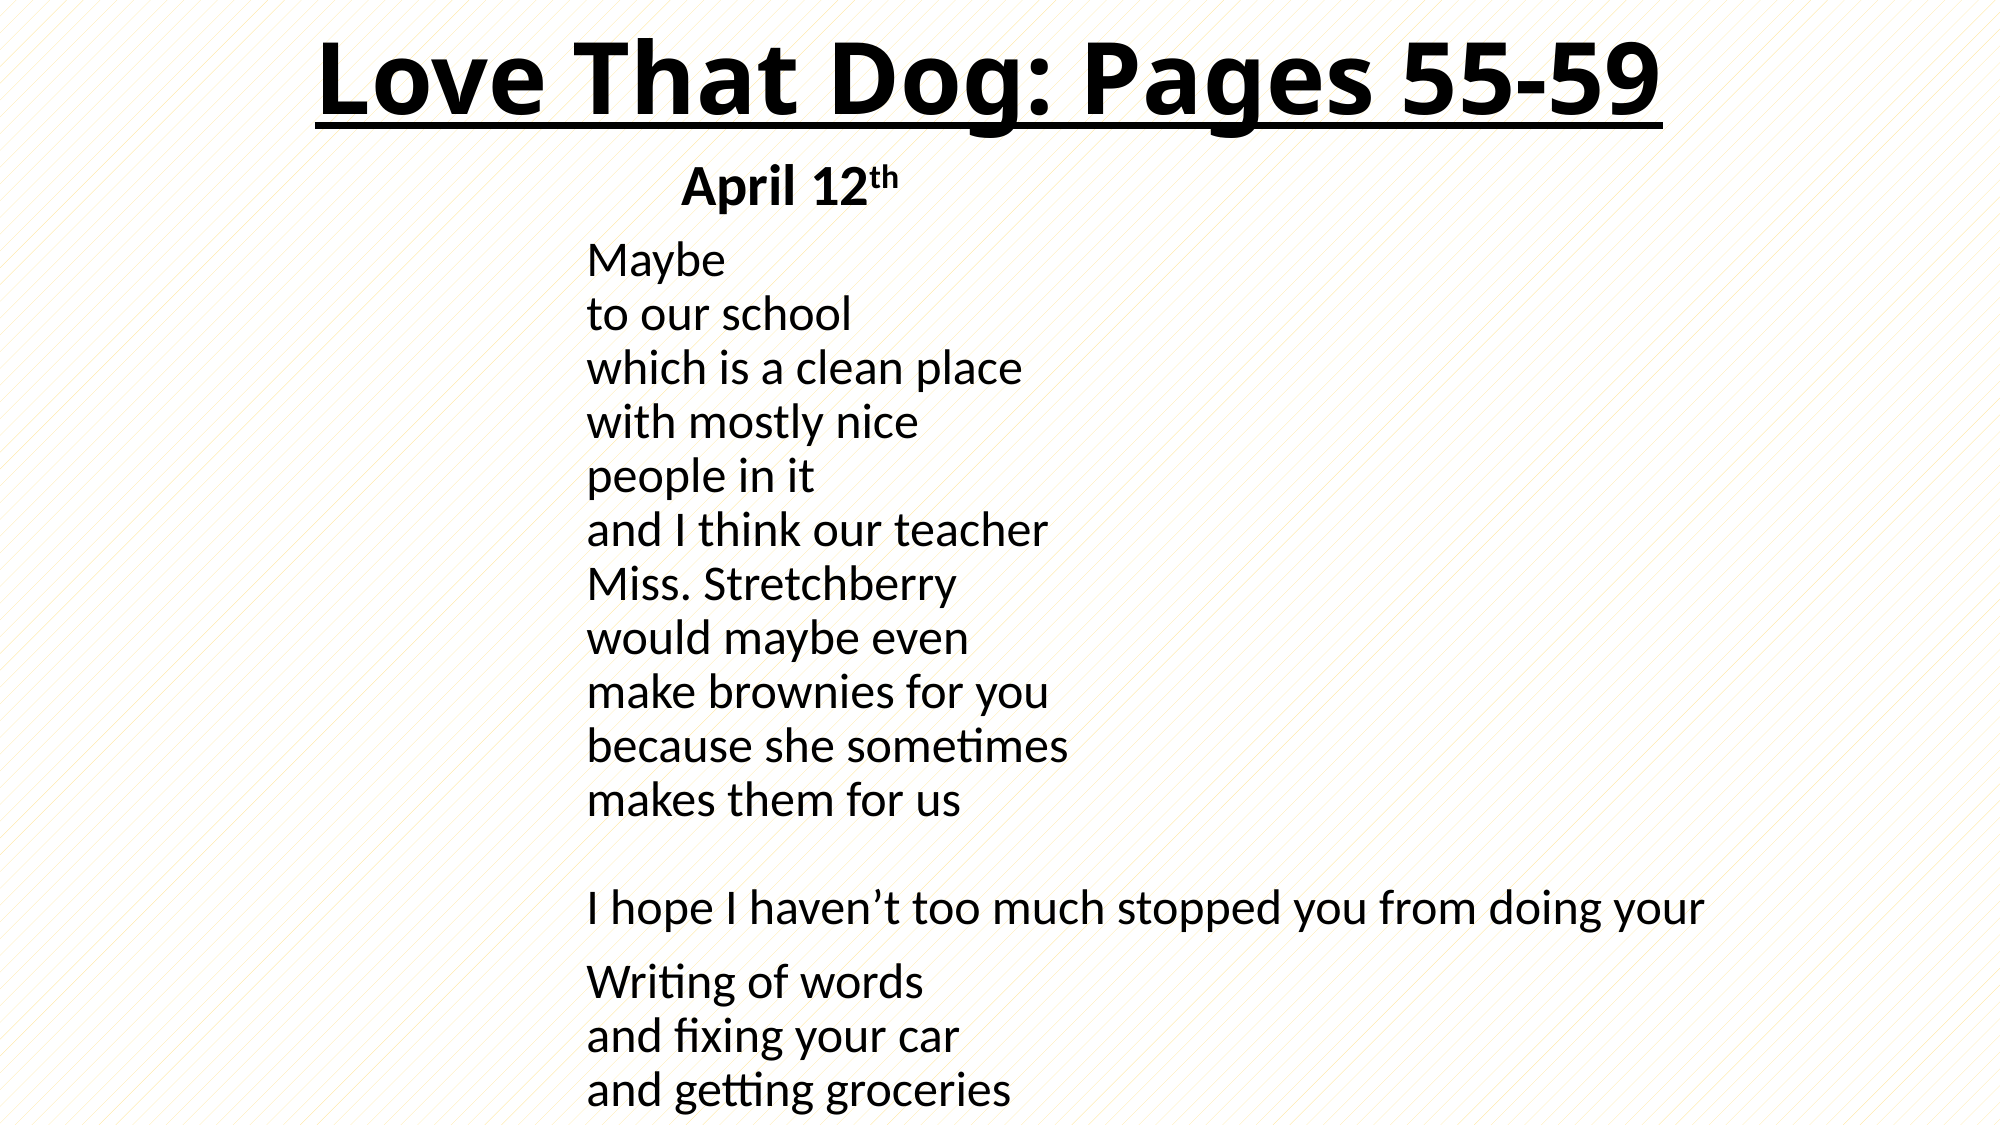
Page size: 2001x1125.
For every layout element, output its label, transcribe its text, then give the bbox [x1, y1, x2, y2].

list Maybe to our school which is a clean place with mostly nice people in it and I think our teacher Miss. Stretchberry would maybe even make brownies for you because she sometimes makes them for us I hope I haven’t too much stopped you from doing your Writing of words and fixing your car and getting groceries [571, 225, 1739, 633]
text_box April 12th [666, 139, 1178, 225]
title Love That Dog: Pages 55-59 [299, 10, 1716, 154]
